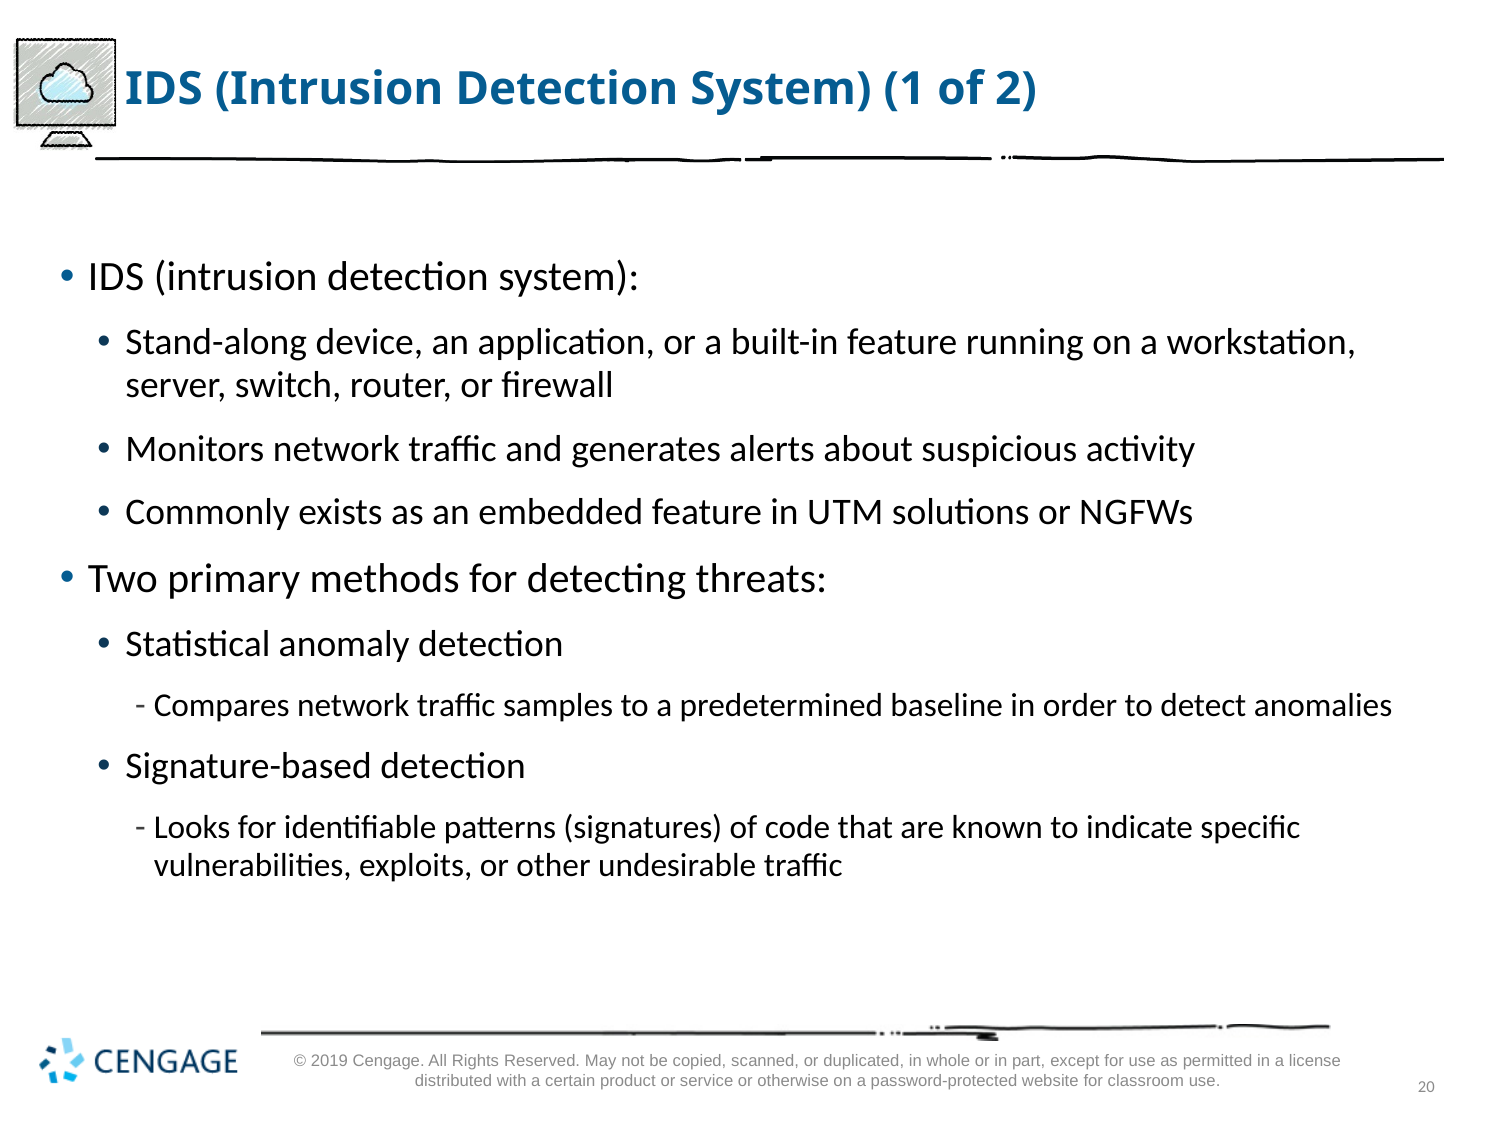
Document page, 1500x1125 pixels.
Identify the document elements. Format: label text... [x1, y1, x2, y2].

picture [19, 1024, 250, 1096]
picture [261, 1024, 1331, 1041]
list I D S (intrusion detection system): Stand-along device, an application, or a built-in feature running on a workstation, server, switch, router, or firewall Monitors network traffic and generates alerts about suspicious activity Commonly exists as an embedded feature in U T M solutions or N G F Ws Two primary methods for detecting threats: Statistical anomaly detection Compares network traffic samples to a predetermined baseline in order to detect anomalies Signature-based detection Looks for identifiable patterns (signatures) of code that are known to indicate specific vulnerabilities, exploits, or other undesirable traffic [59, 252, 1441, 891]
picture [13, 36, 117, 151]
picture [95, 155, 1444, 163]
footer © 2019 Cengage. All Rights Reserved. May not be copied, scanned, or duplicated, in whole or in part, except for use as permitted in a license distributed with a certain product or service or otherwise on a password-protected website for classroom use. [262, 1050, 1375, 1091]
title I D S (Intrusion Detection System) (1 of 2) [125, 66, 1442, 116]
